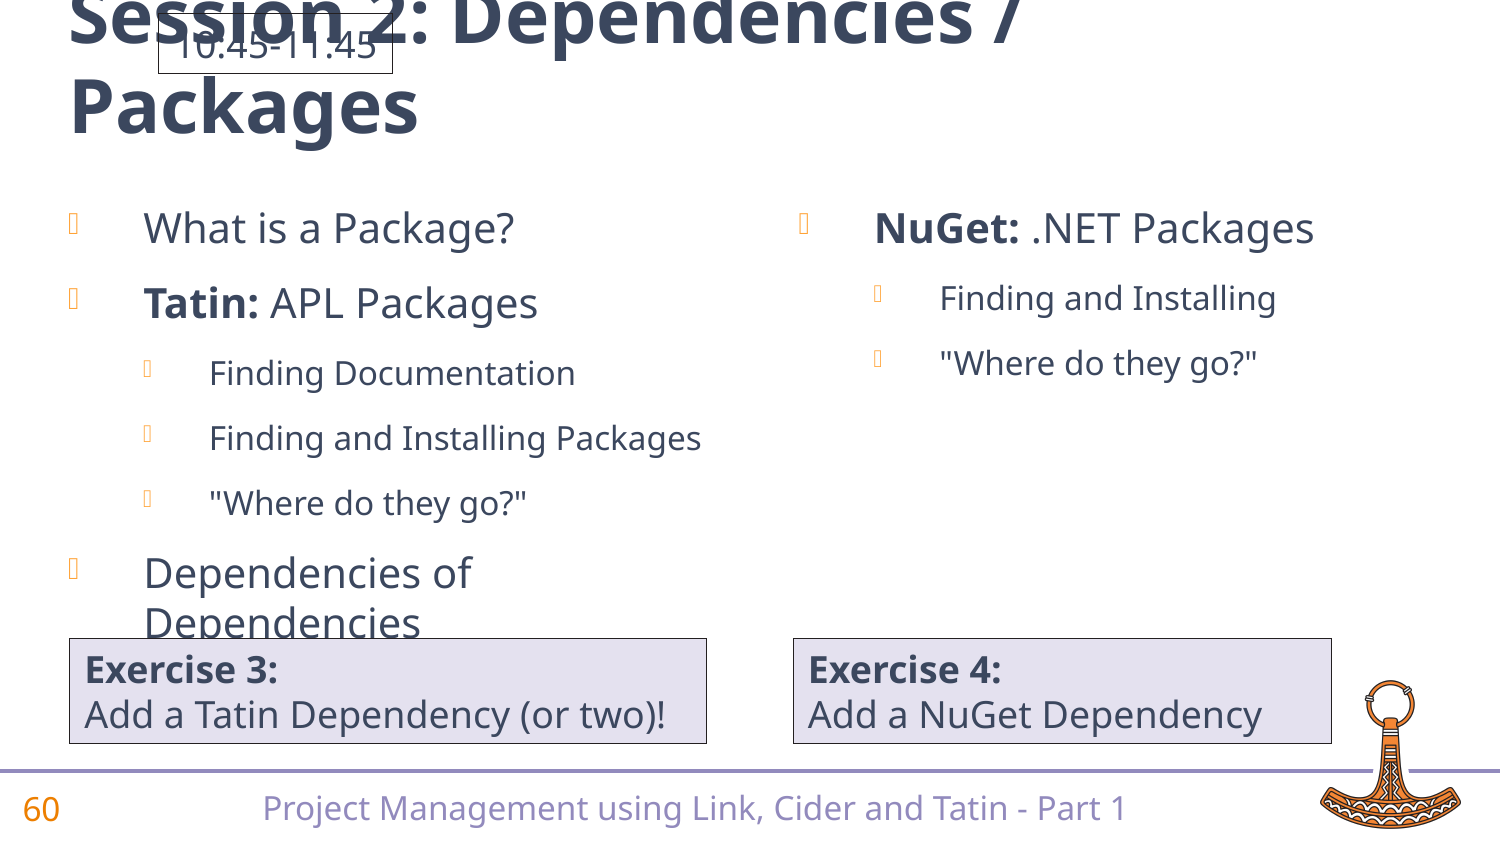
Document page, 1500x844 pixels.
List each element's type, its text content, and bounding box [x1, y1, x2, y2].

picture [1320, 680, 1461, 829]
text_box 10:45-11:45 [158, 13, 393, 74]
title Session 2: Dependencies / Packages [53, 43, 1409, 157]
list What is a Package? Tatin: APL Packages Finding Documentation Finding and Installing Packages "Where do they go?" Dependencies of Dependencies [53, 194, 727, 727]
text_box Exercise 4: Add a NuGet Dependency [793, 638, 1332, 744]
list NuGet: .NET Packages Finding and Installing "Where do they go?" [783, 194, 1457, 727]
text_box Exercise 3: Add a Tatin Dependency (or two)! [69, 638, 707, 744]
